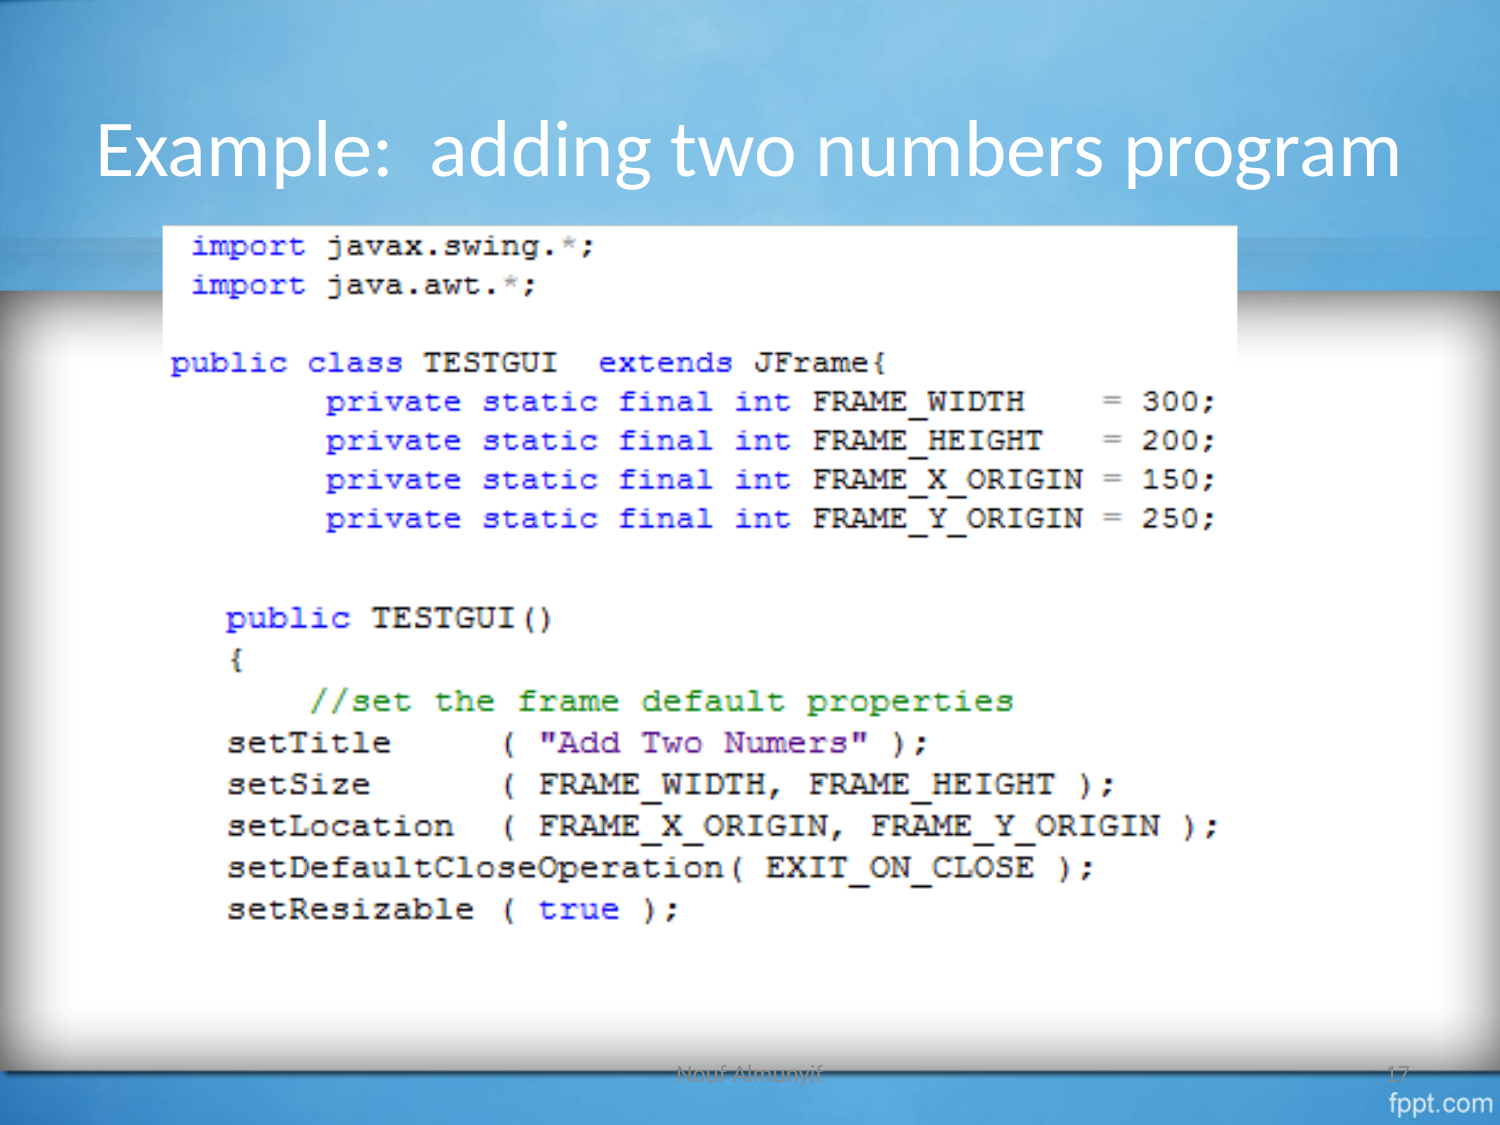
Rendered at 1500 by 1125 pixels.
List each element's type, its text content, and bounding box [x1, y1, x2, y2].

slide_number 17 [1074, 1042, 1425, 1103]
title Example: adding two numbers program [37, 50, 1463, 238]
footer Nouf Almunyif [512, 1042, 988, 1103]
picture [0, 0, 1500, 1125]
